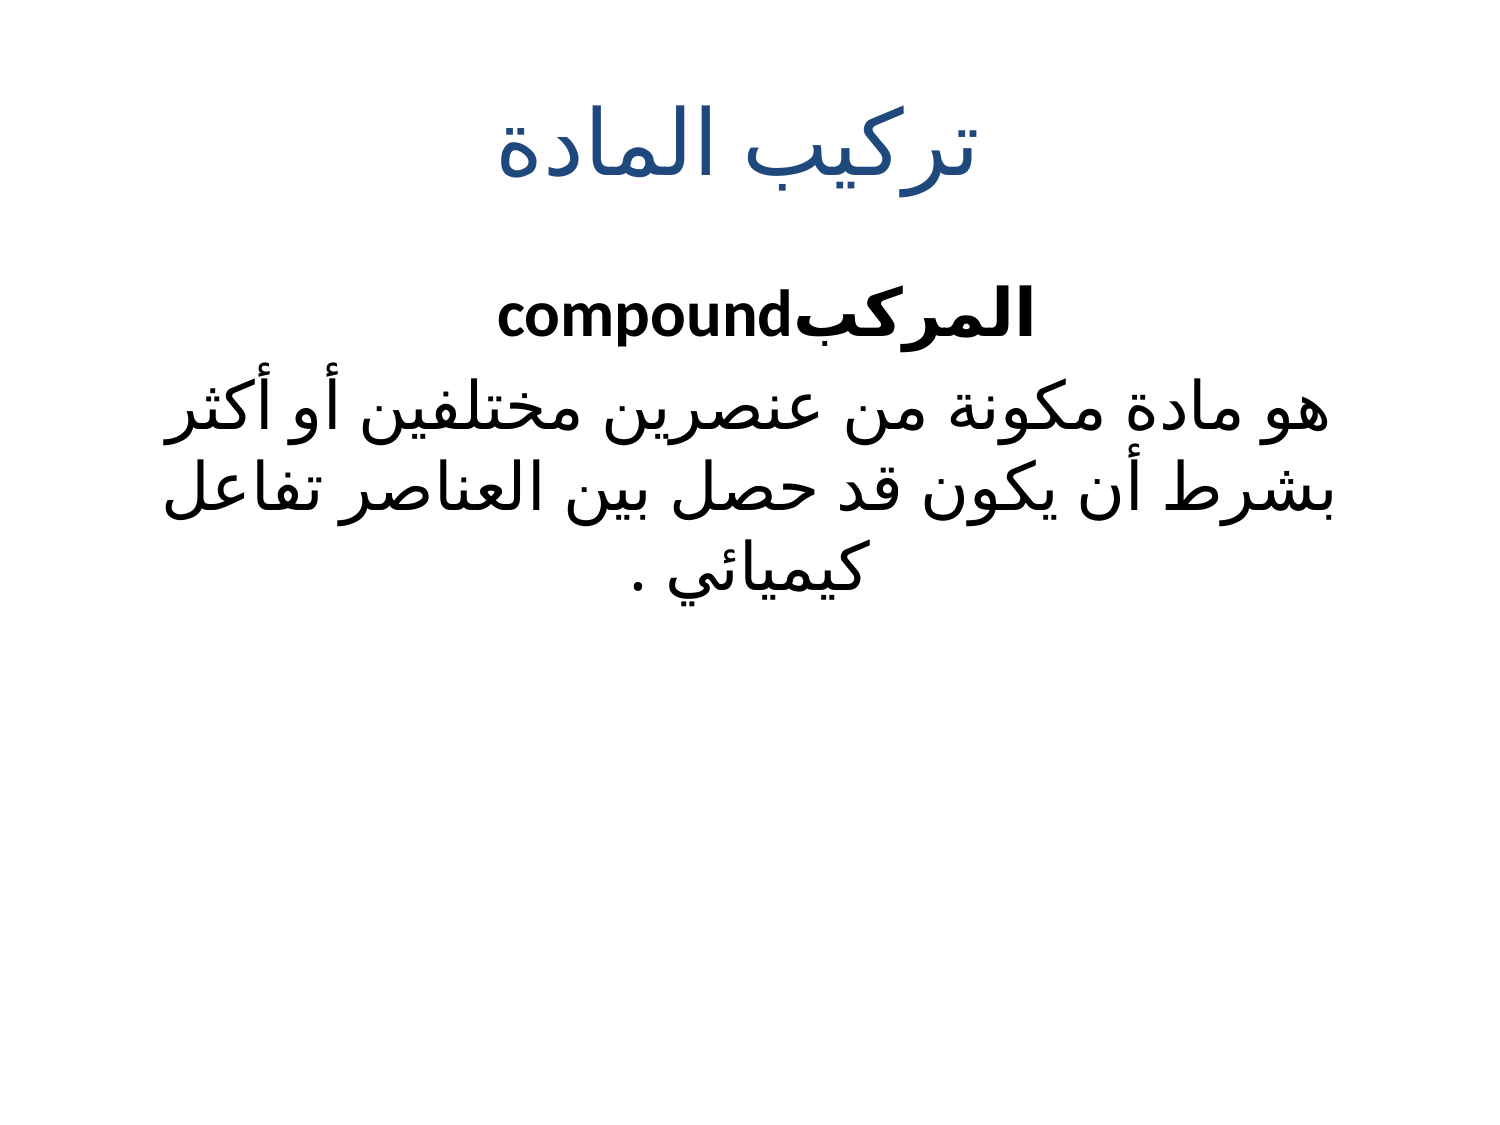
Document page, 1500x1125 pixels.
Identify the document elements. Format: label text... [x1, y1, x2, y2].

title تركيب المادة [75, 45, 1425, 233]
list المركبcompound هو مادة مكونة من عنصرين مختلفين أو أكثر بشرط أن يكون قد حصل بين العناصر تفاعل كيميائي . [75, 262, 1425, 1005]
